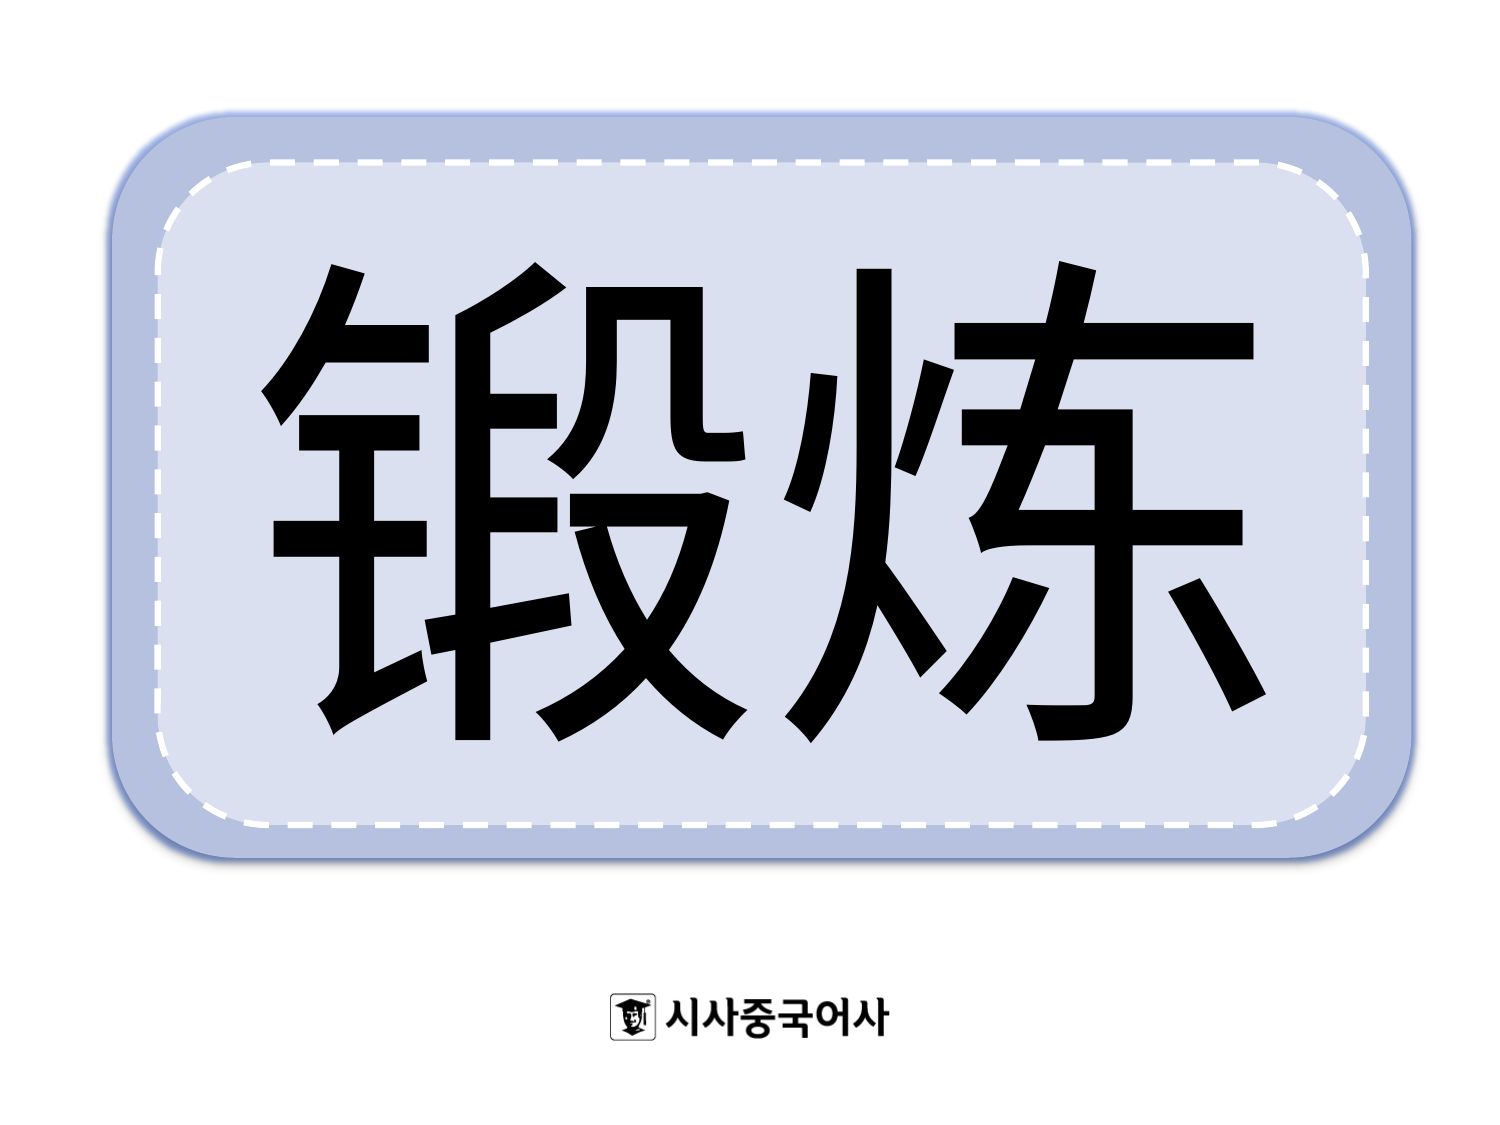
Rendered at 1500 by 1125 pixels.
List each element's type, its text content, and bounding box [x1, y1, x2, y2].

text_box 锻炼 [162, 160, 1371, 824]
picture [602, 987, 898, 1047]
